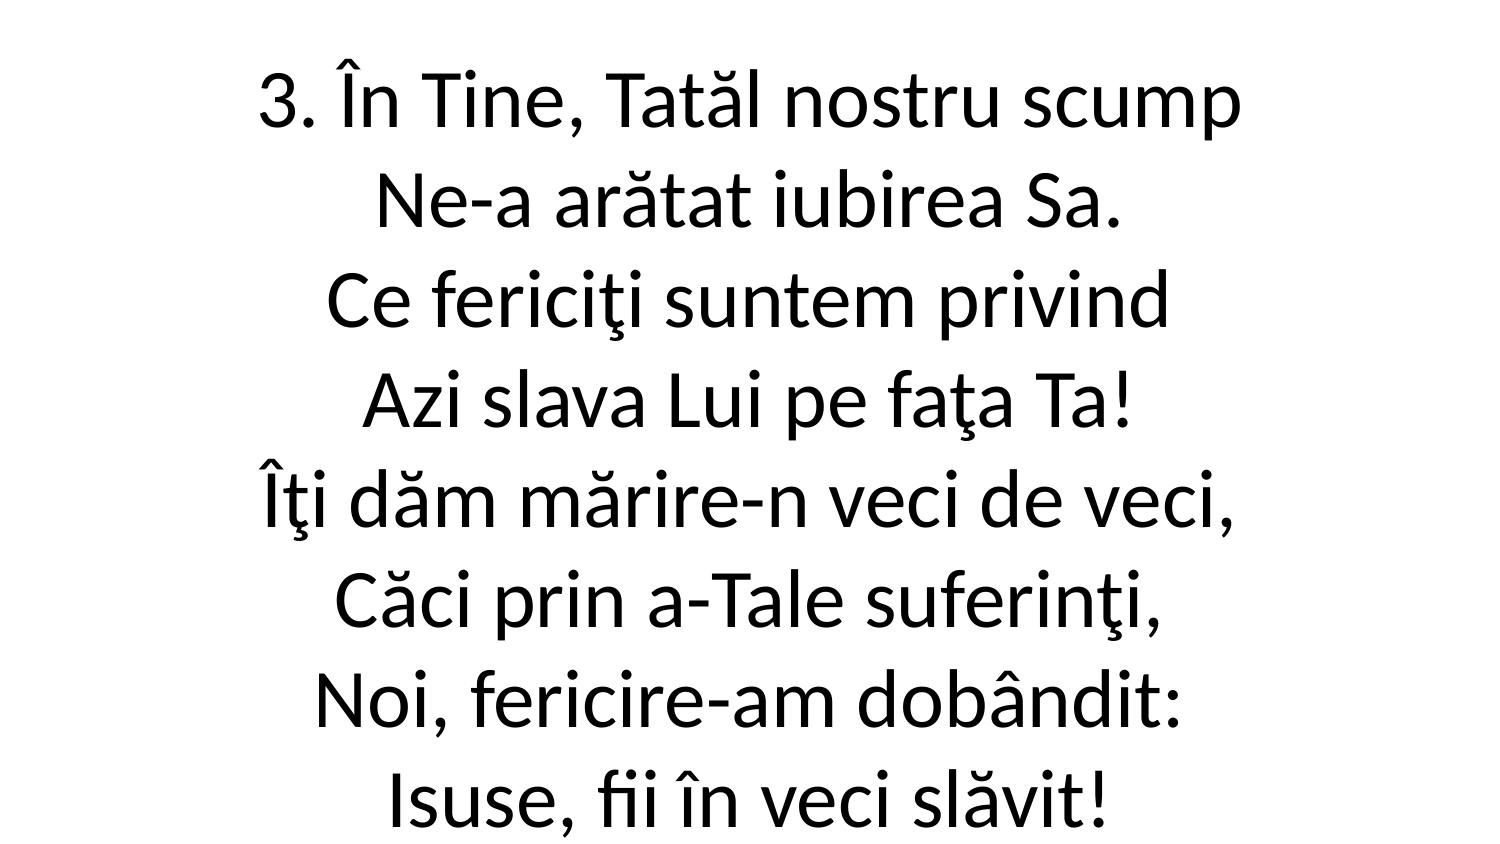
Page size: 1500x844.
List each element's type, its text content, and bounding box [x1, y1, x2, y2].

text_box 3. În Tine, Tatăl nostru scump Ne-a arătat iubirea Sa. Ce fericiţi suntem privind Azi slava Lui pe faţa Ta! Îţi dăm mărire-n veci de veci, Căci prin a-Tale suferinţi, Noi, fericire-am dobândit: Isuse, fii în veci slăvit! [241, 0, 1259, 844]
